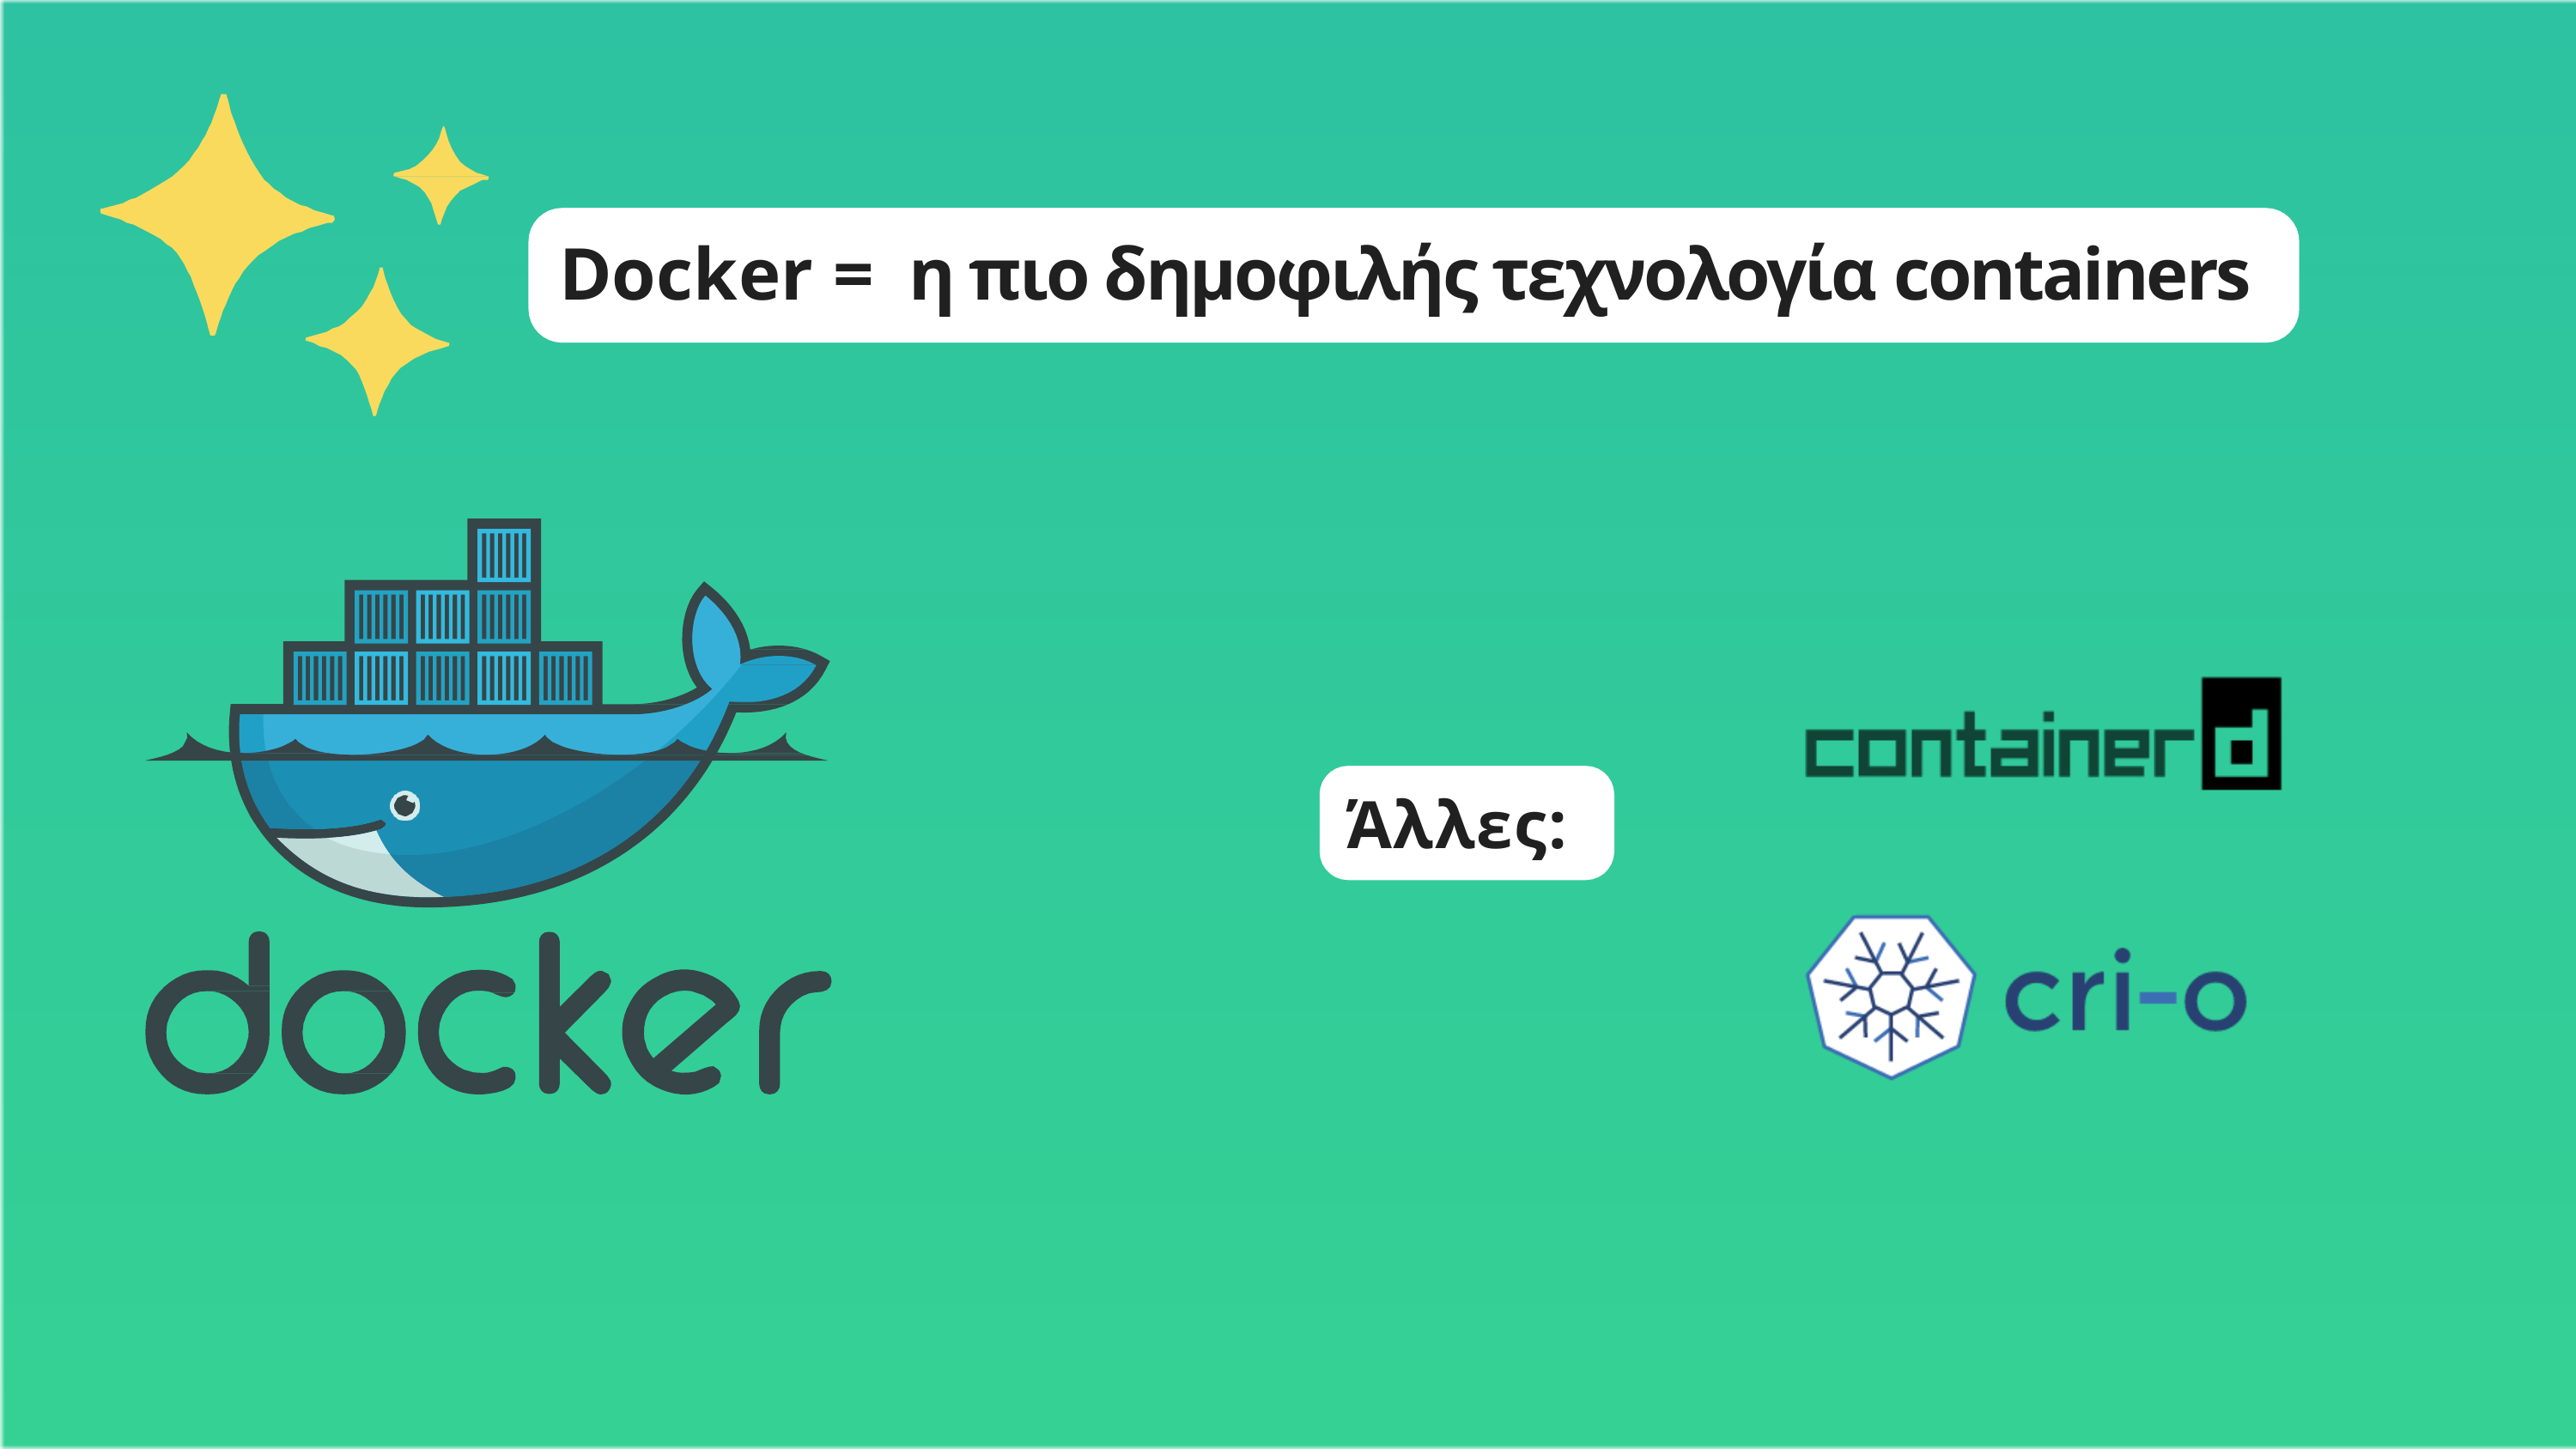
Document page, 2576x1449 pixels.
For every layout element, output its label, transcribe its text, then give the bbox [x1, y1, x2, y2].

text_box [144, 518, 832, 1095]
picture [0, 0, 2576, 1449]
text_box [100, 94, 335, 336]
text_box [532, 208, 2300, 343]
text_box [393, 126, 489, 225]
title Docker = η πιο δημοφιλής τεχνολογία containers [305, 227, 2270, 471]
text_box [1319, 766, 1615, 881]
text_box Άλλες: [1344, 781, 1590, 862]
